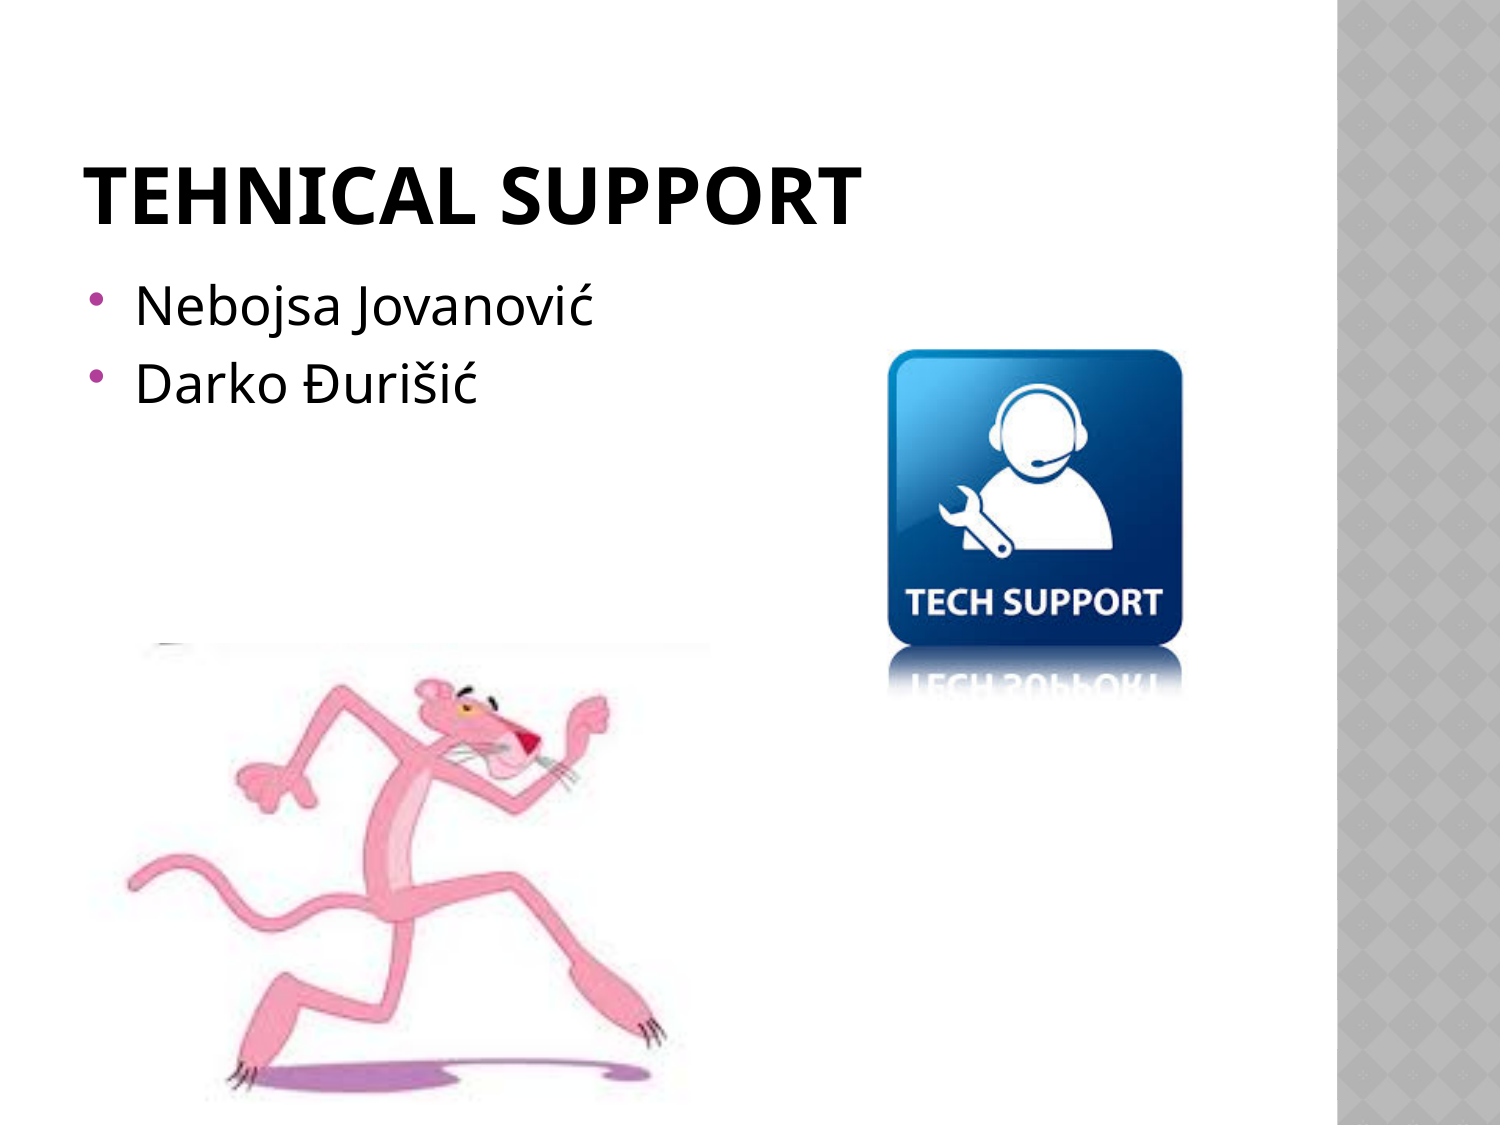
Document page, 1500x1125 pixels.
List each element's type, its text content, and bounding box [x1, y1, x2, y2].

picture [874, 336, 1196, 721]
picture [0, 643, 857, 1125]
list Nebojsa Jovanović Darko Đurišić [75, 264, 1263, 1059]
title Tehnical support [75, 52, 1263, 240]
